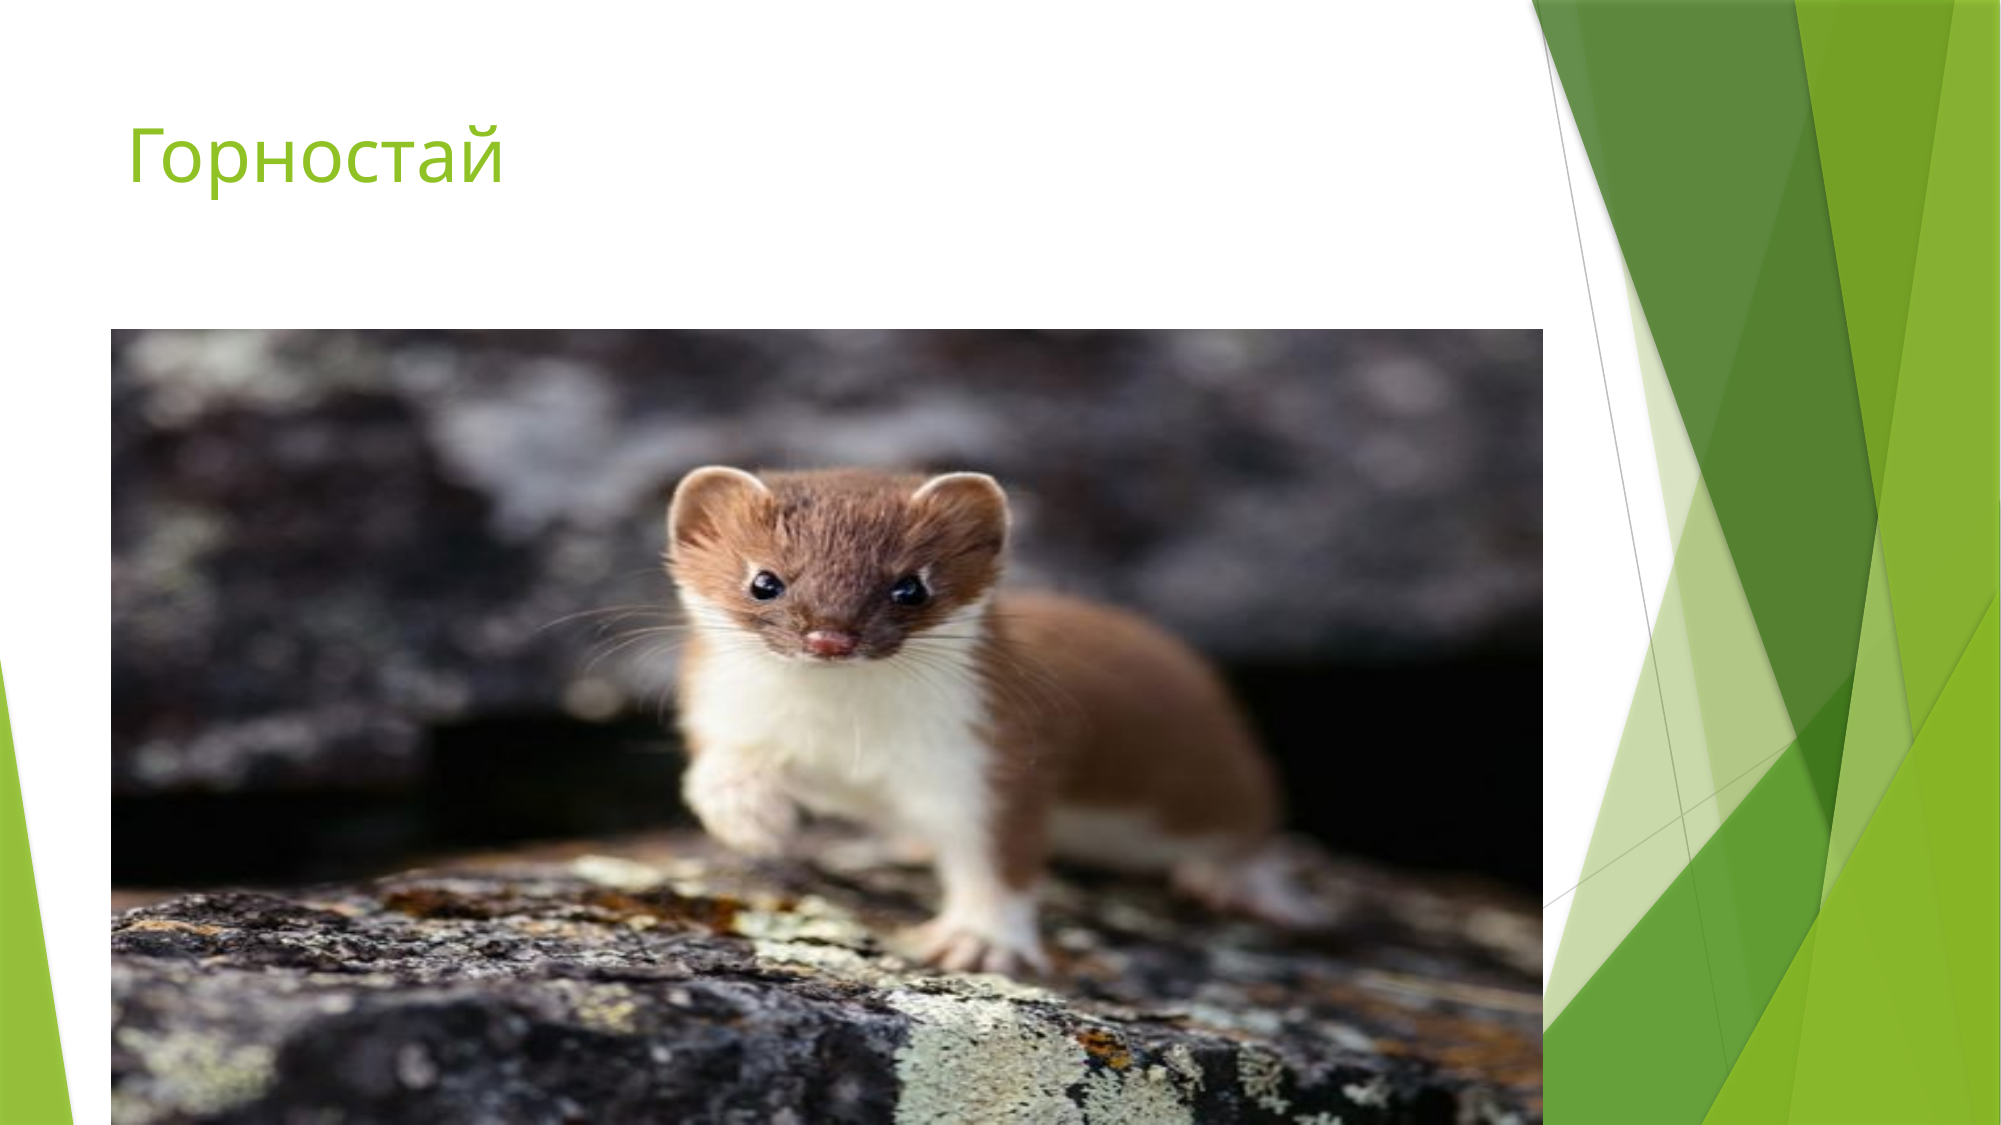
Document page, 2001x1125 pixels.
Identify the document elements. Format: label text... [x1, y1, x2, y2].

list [110, 329, 1543, 1125]
title Горностай [111, 99, 1522, 317]
